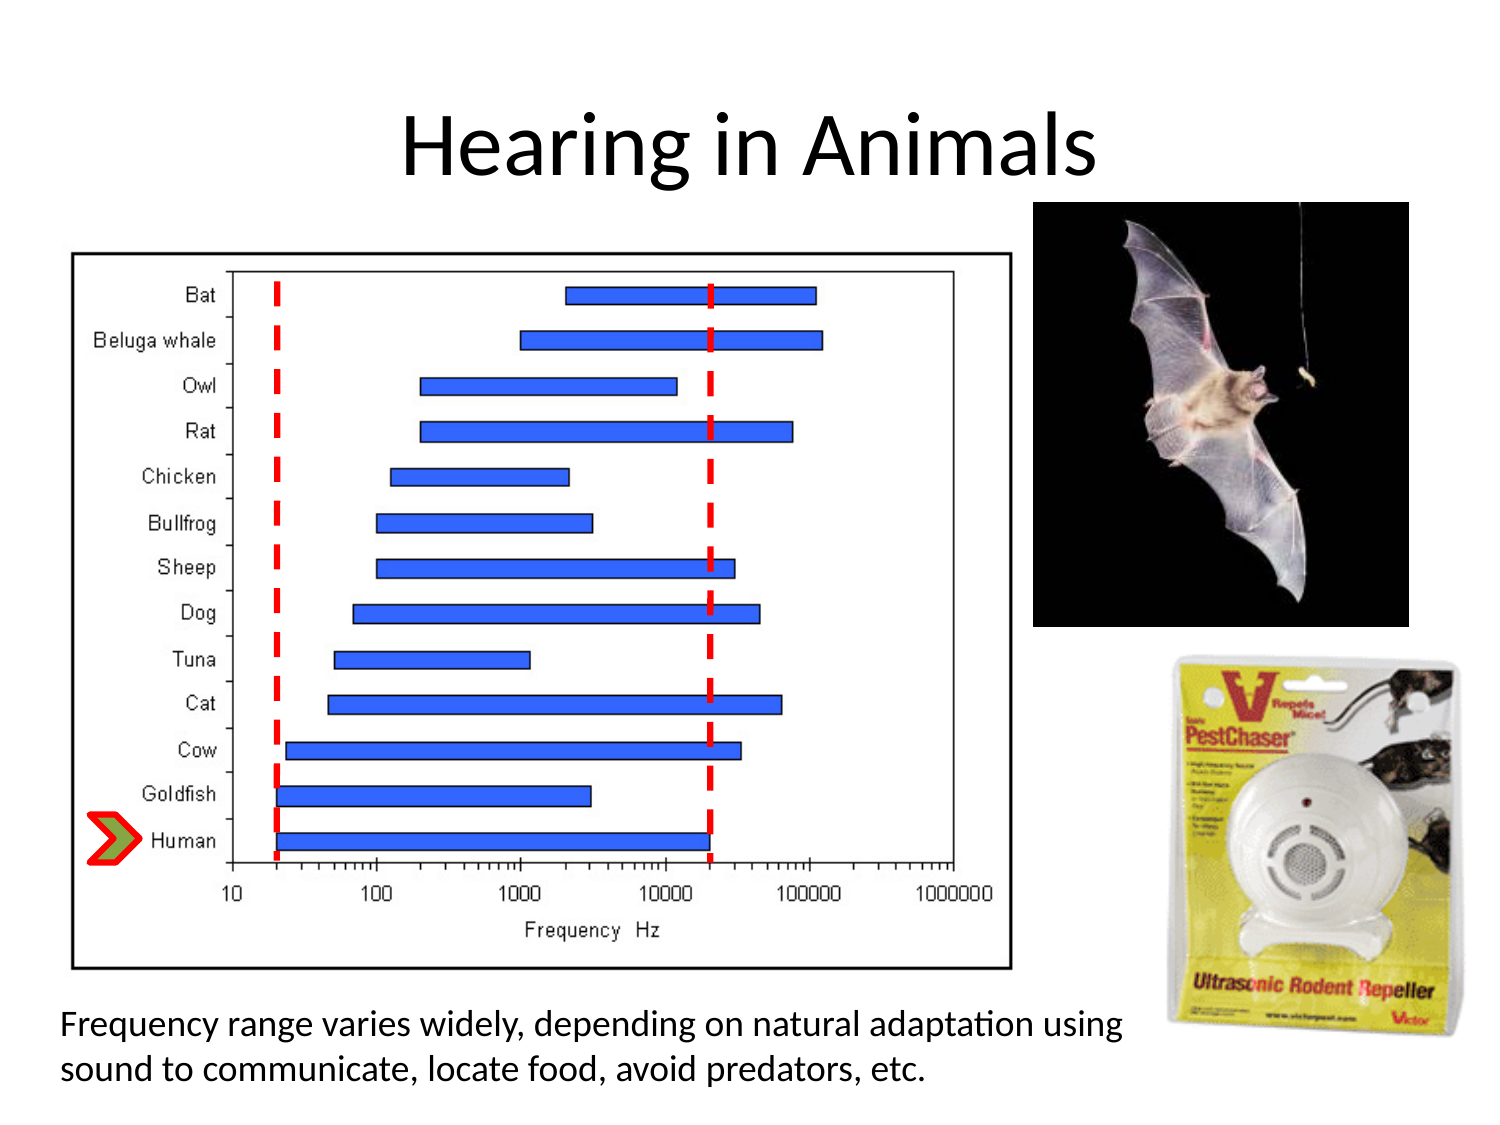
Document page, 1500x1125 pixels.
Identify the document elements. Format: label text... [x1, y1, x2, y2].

picture [61, 242, 1022, 978]
picture [1033, 202, 1409, 627]
picture [1103, 645, 1500, 1042]
title Hearing in Animals [75, 45, 1425, 233]
text_box Frequency range varies widely, depending on natural adaptation using sound to communicate, locate food, avoid predators, etc. [45, 991, 1205, 1097]
